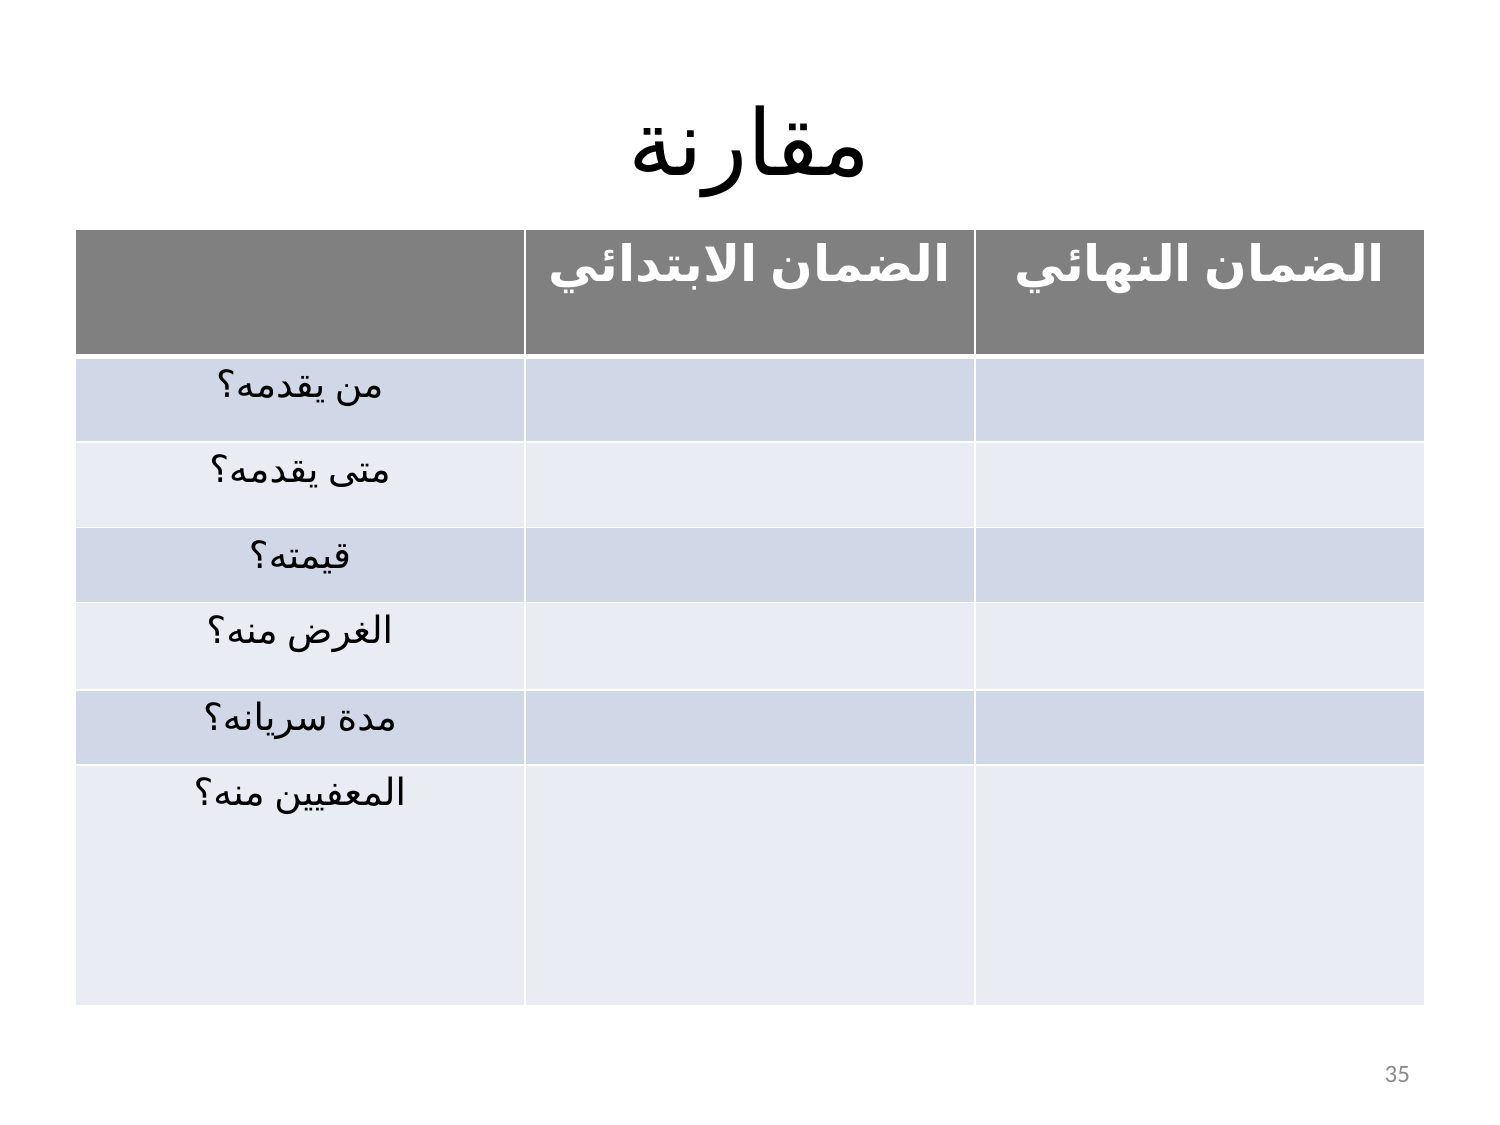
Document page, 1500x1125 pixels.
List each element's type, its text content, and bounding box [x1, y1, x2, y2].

title مقارنة [75, 45, 1425, 229]
table_cell [526, 359, 974, 441]
table_cell مدة سريانه؟ [76, 691, 524, 764]
table_cell المعفيين منه؟ [76, 766, 524, 1005]
table_cell [526, 766, 974, 1005]
table_cell [976, 766, 1424, 1005]
table_cell قيمته؟ [76, 528, 524, 602]
table_cell الغرض منه؟ [76, 603, 524, 689]
table_cell [976, 603, 1424, 689]
table_cell [526, 443, 974, 527]
table_cell من يقدمه؟ [76, 359, 524, 441]
slide_number 35 [1074, 1042, 1425, 1103]
table_header الضمان النهائي [976, 230, 1424, 354]
table_header الضمان الابتدائي [526, 230, 974, 354]
table_cell [976, 359, 1424, 441]
table_header [76, 230, 524, 354]
table_cell [526, 528, 974, 602]
table_cell [976, 528, 1424, 602]
table_cell [526, 691, 974, 764]
table_cell متى يقدمه؟ [76, 443, 524, 527]
table_cell [526, 603, 974, 689]
table_cell [976, 443, 1424, 527]
table_cell [976, 691, 1424, 764]
